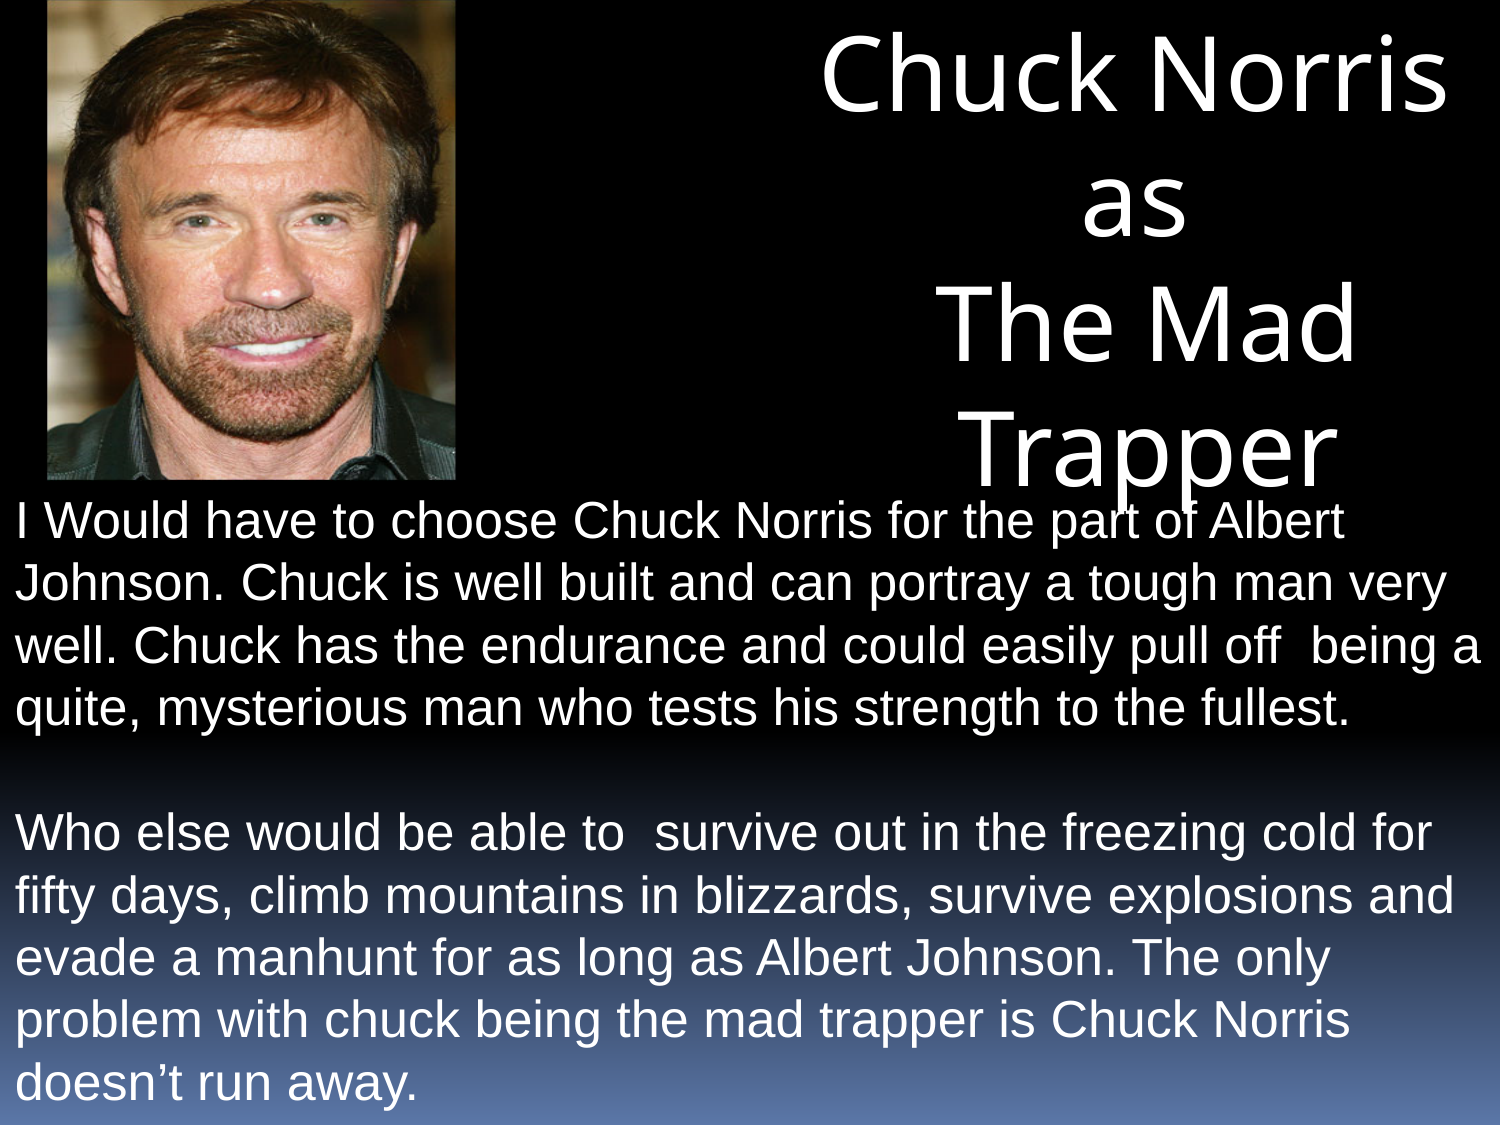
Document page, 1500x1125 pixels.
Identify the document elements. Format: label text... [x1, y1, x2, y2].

text_box Chuck Norris as The Mad Trapper [796, 0, 1500, 478]
text_box I Would have to choose Chuck Norris for the part of Albert Johnson. Chuck is well built and can portray a tough man very well. Chuck has the endurance and could easily pull off being a quite, mysterious man who tests his strength to the fullest. Who else would be able to survive out in the freezing cold for fifty days, climb mountains in blizzards, survive explosions and evade a manhunt for as long as Albert Johnson. The only problem with chuck being the mad trapper is Chuck Norris doesn’t run away. [0, 478, 1500, 1119]
picture [46, 0, 458, 481]
